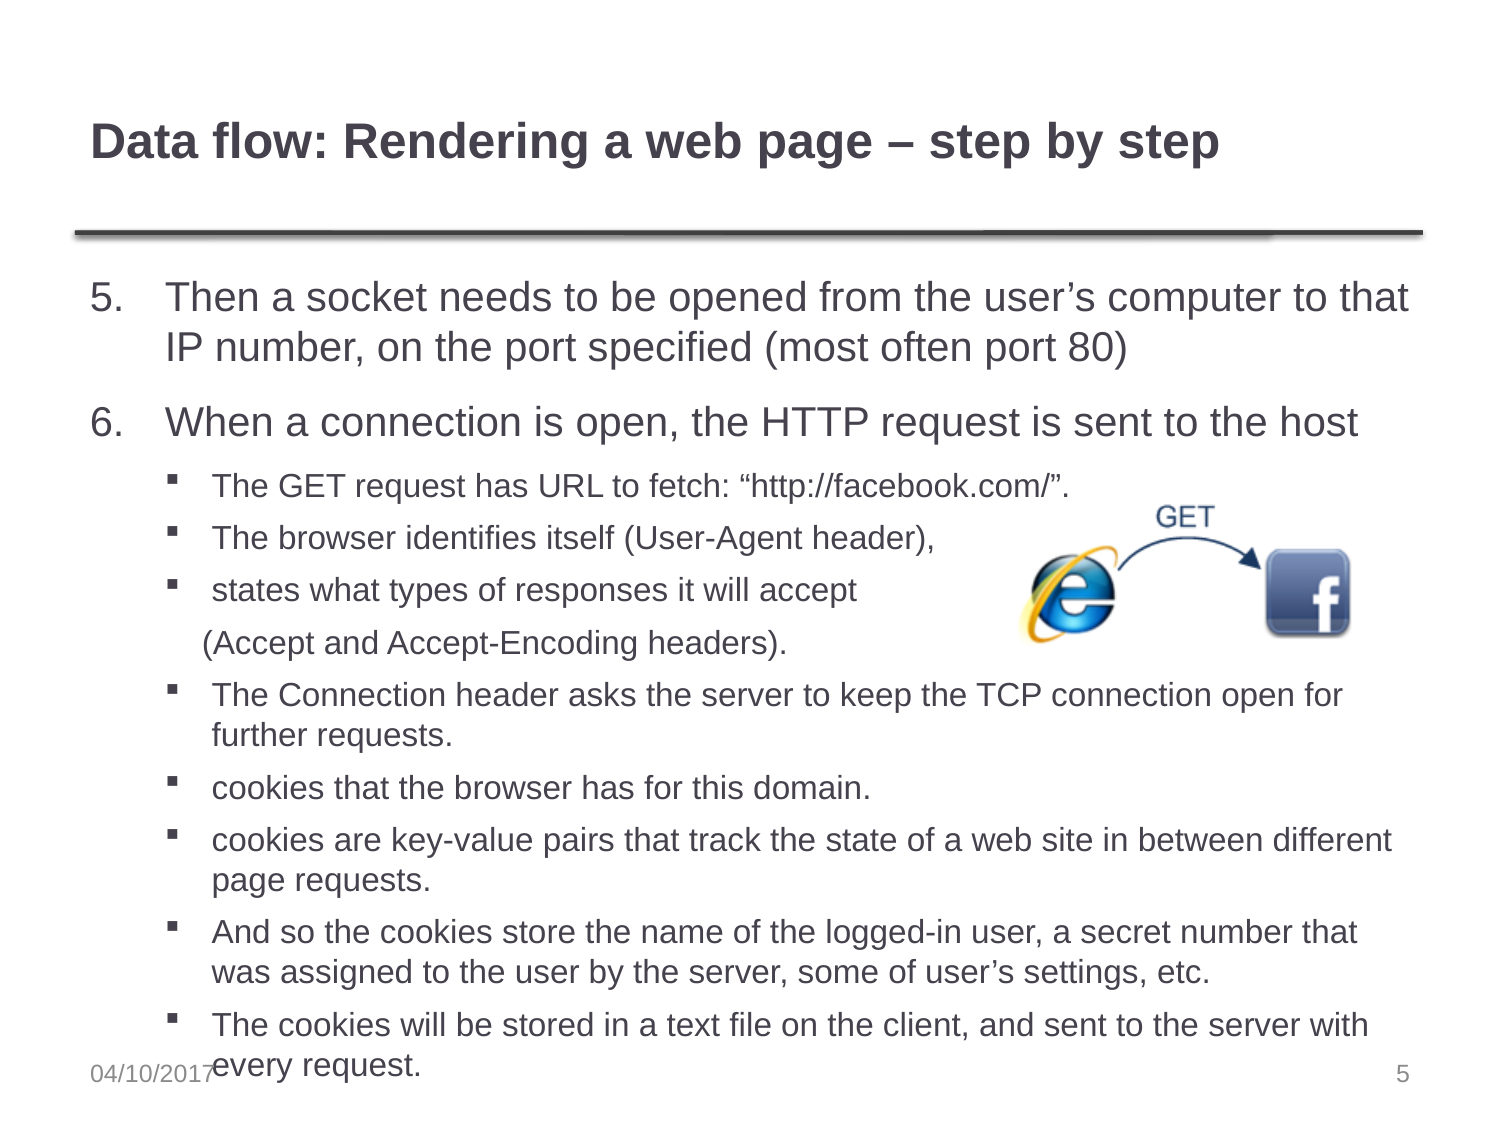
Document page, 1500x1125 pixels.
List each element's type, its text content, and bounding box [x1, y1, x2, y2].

title Data flow: Rendering a web page – step by step [74, 44, 1272, 233]
slide_number 5 [1074, 1042, 1425, 1103]
picture [1017, 497, 1356, 647]
list Then a socket needs to be opened from the user’s computer to that IP number, on the port specified (most often port 80) When a connection is open, the HTTP request is sent to the host The GET request has URL to fetch: “http://facebook.com/”. The browser identifies itself (User-Agent header), states what types of responses it will accept (Accept and Accept-Encoding headers). The Connection header asks the server to keep the TCP connection open for further requests. cookies that the browser has for this domain. cookies are key-value pairs that track the state of a web site in between different page requests. And so the cookies store the name of the logged-in user, a secret number that was assigned to the user by the server, some of user’s settings, etc. The cookies will be stored in a text file on the client, and sent to the server with every request. [75, 262, 1425, 1125]
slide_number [75, 1042, 425, 1103]
